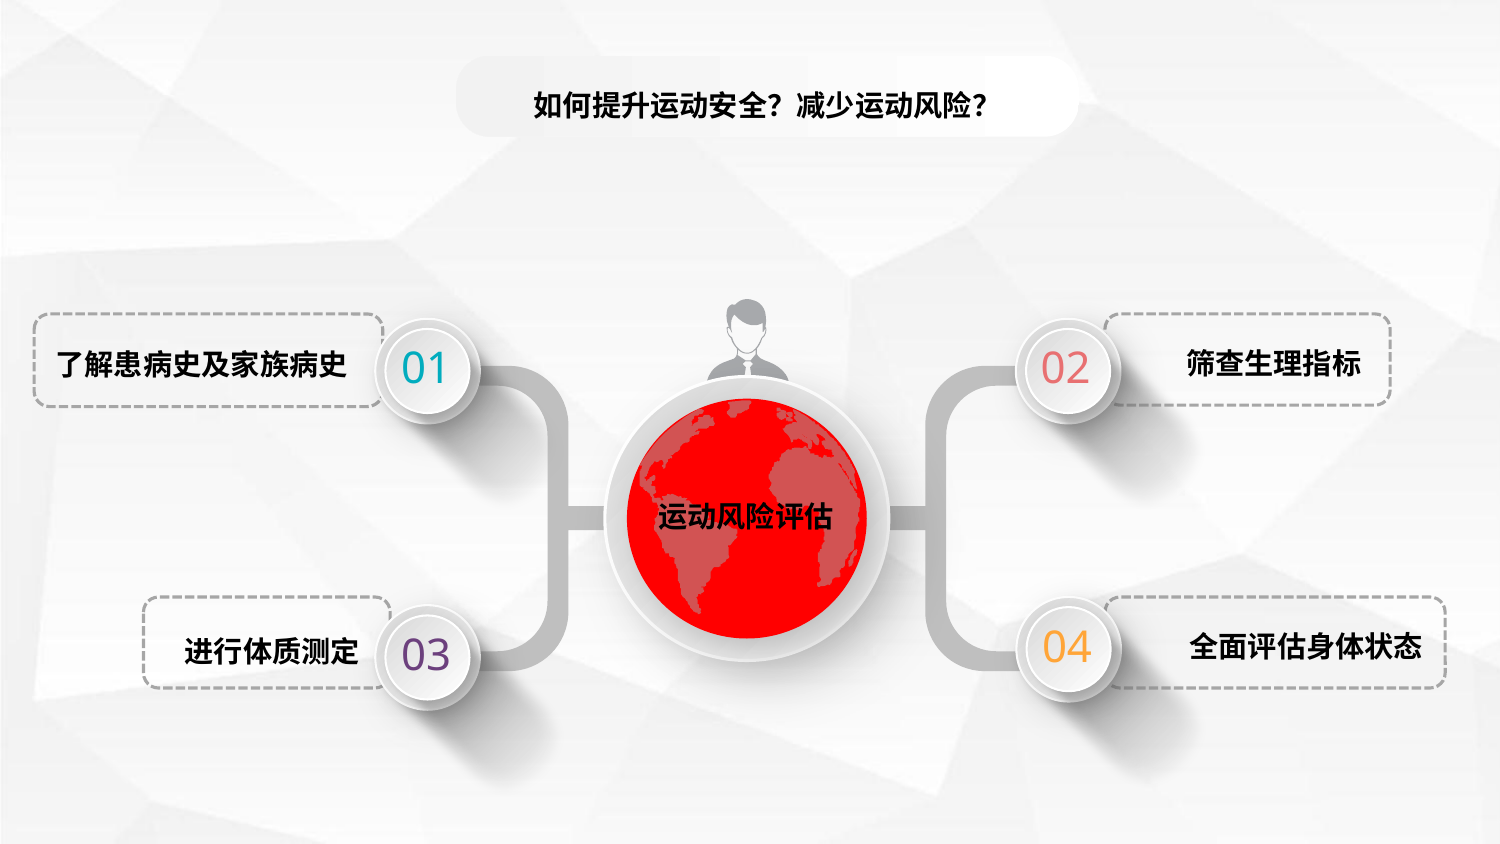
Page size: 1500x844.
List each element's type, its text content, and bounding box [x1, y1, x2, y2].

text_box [420, 365, 1073, 672]
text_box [604, 376, 889, 661]
picture [738, 351, 755, 360]
picture [728, 316, 765, 352]
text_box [0, 313, 375, 407]
text_box 如何提升运动安全？减少运动风险？ [454, 54, 1080, 138]
picture [0, 0, 1500, 844]
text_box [1015, 299, 1172, 529]
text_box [1016, 577, 1173, 807]
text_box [1173, 597, 1464, 690]
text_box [1172, 313, 1406, 406]
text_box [375, 585, 531, 815]
text_box [718, 299, 776, 365]
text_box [143, 596, 375, 689]
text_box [375, 299, 531, 529]
